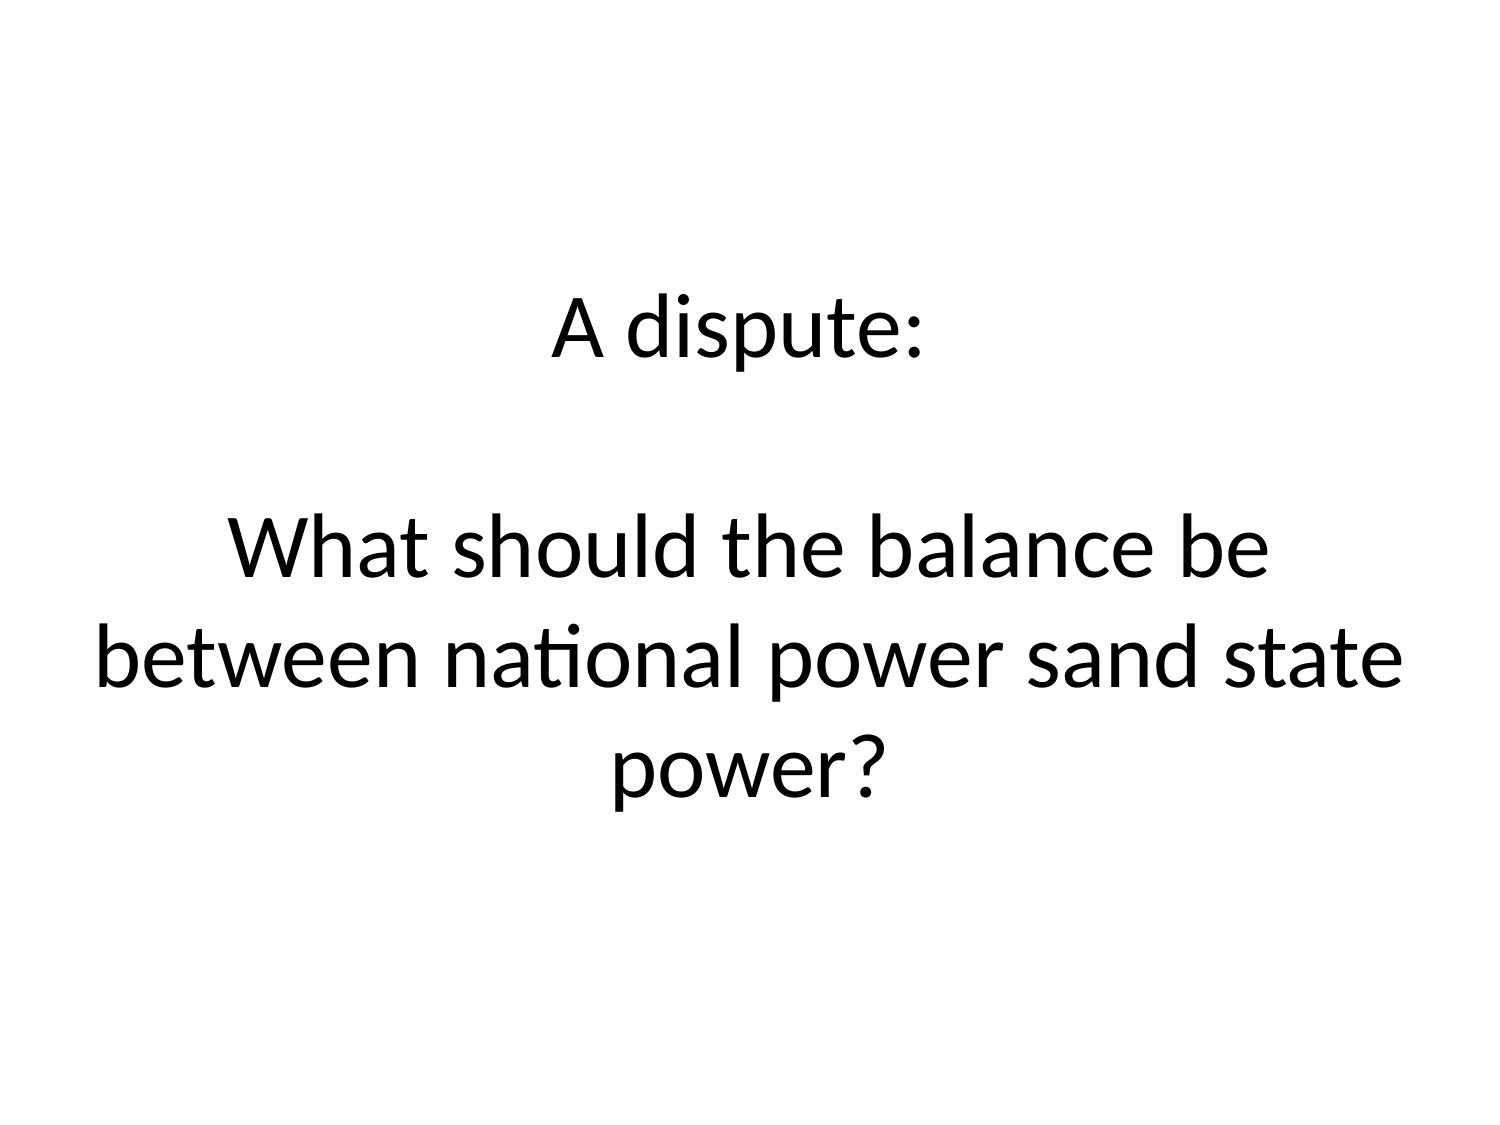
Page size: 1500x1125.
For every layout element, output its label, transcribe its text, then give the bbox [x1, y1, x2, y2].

title A dispute: What should the balance be between national power sand state power? [74, 44, 1426, 1038]
